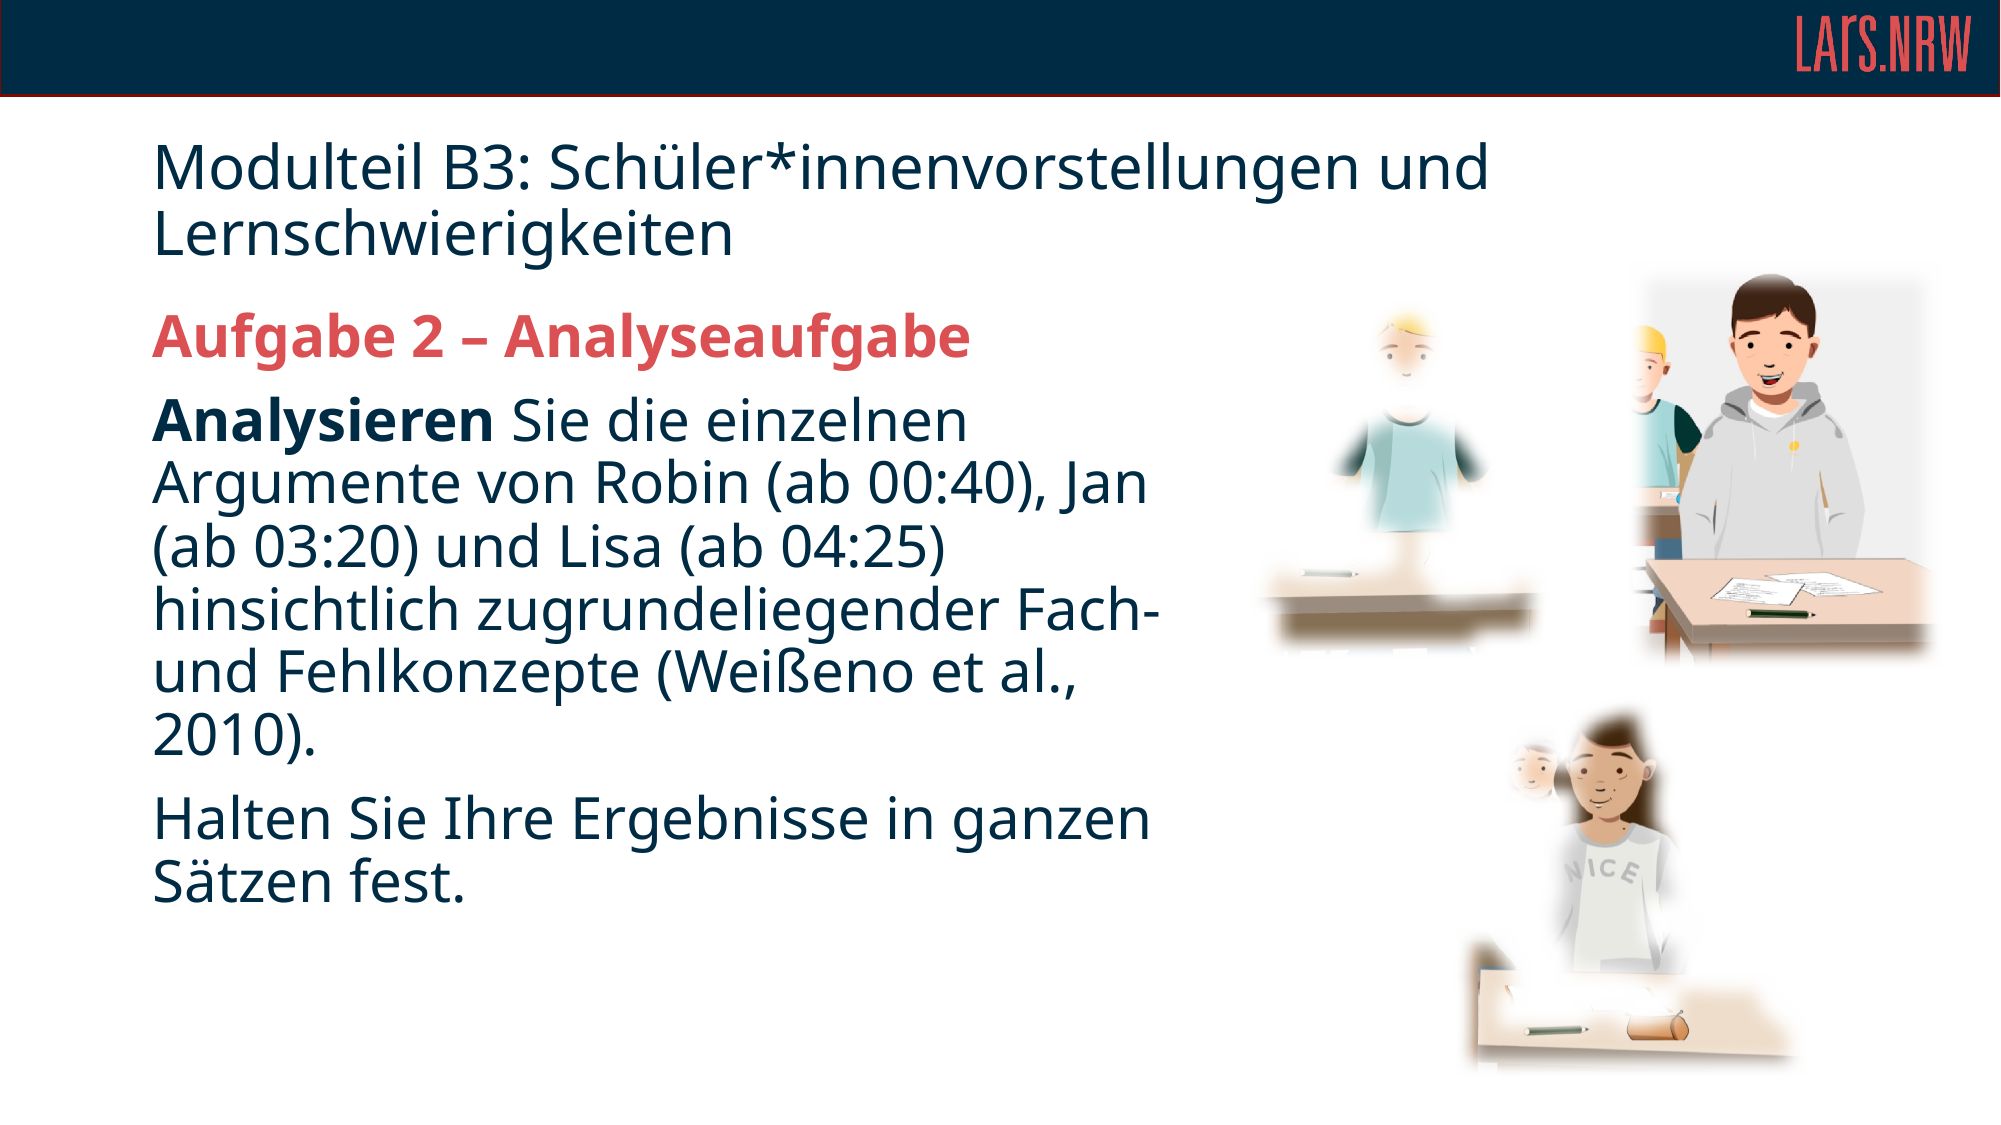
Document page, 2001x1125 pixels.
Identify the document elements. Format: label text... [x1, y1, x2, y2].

title Modulteil B3: Schüler*innenvorstellungen und Lernschwierigkeiten [137, 128, 1863, 278]
picture [1223, 286, 1578, 659]
list Aufgabe 2 – Analyseaufgabe Analysieren Sie die einzelnen Argumente von Robin (ab 00:40), Jan (ab 03:20) und Lisa (ab 04:25) hinsichtlich zugrundeliegender Fach- und Fehlkonzepte (Weißeno et al., 2010). Halten Sie Ihre Ergebnisse in ganzen Sätzen fest. [137, 299, 1239, 1055]
picture [1628, 261, 1942, 670]
picture [1779, 3, 1977, 86]
picture [1451, 678, 1806, 1077]
